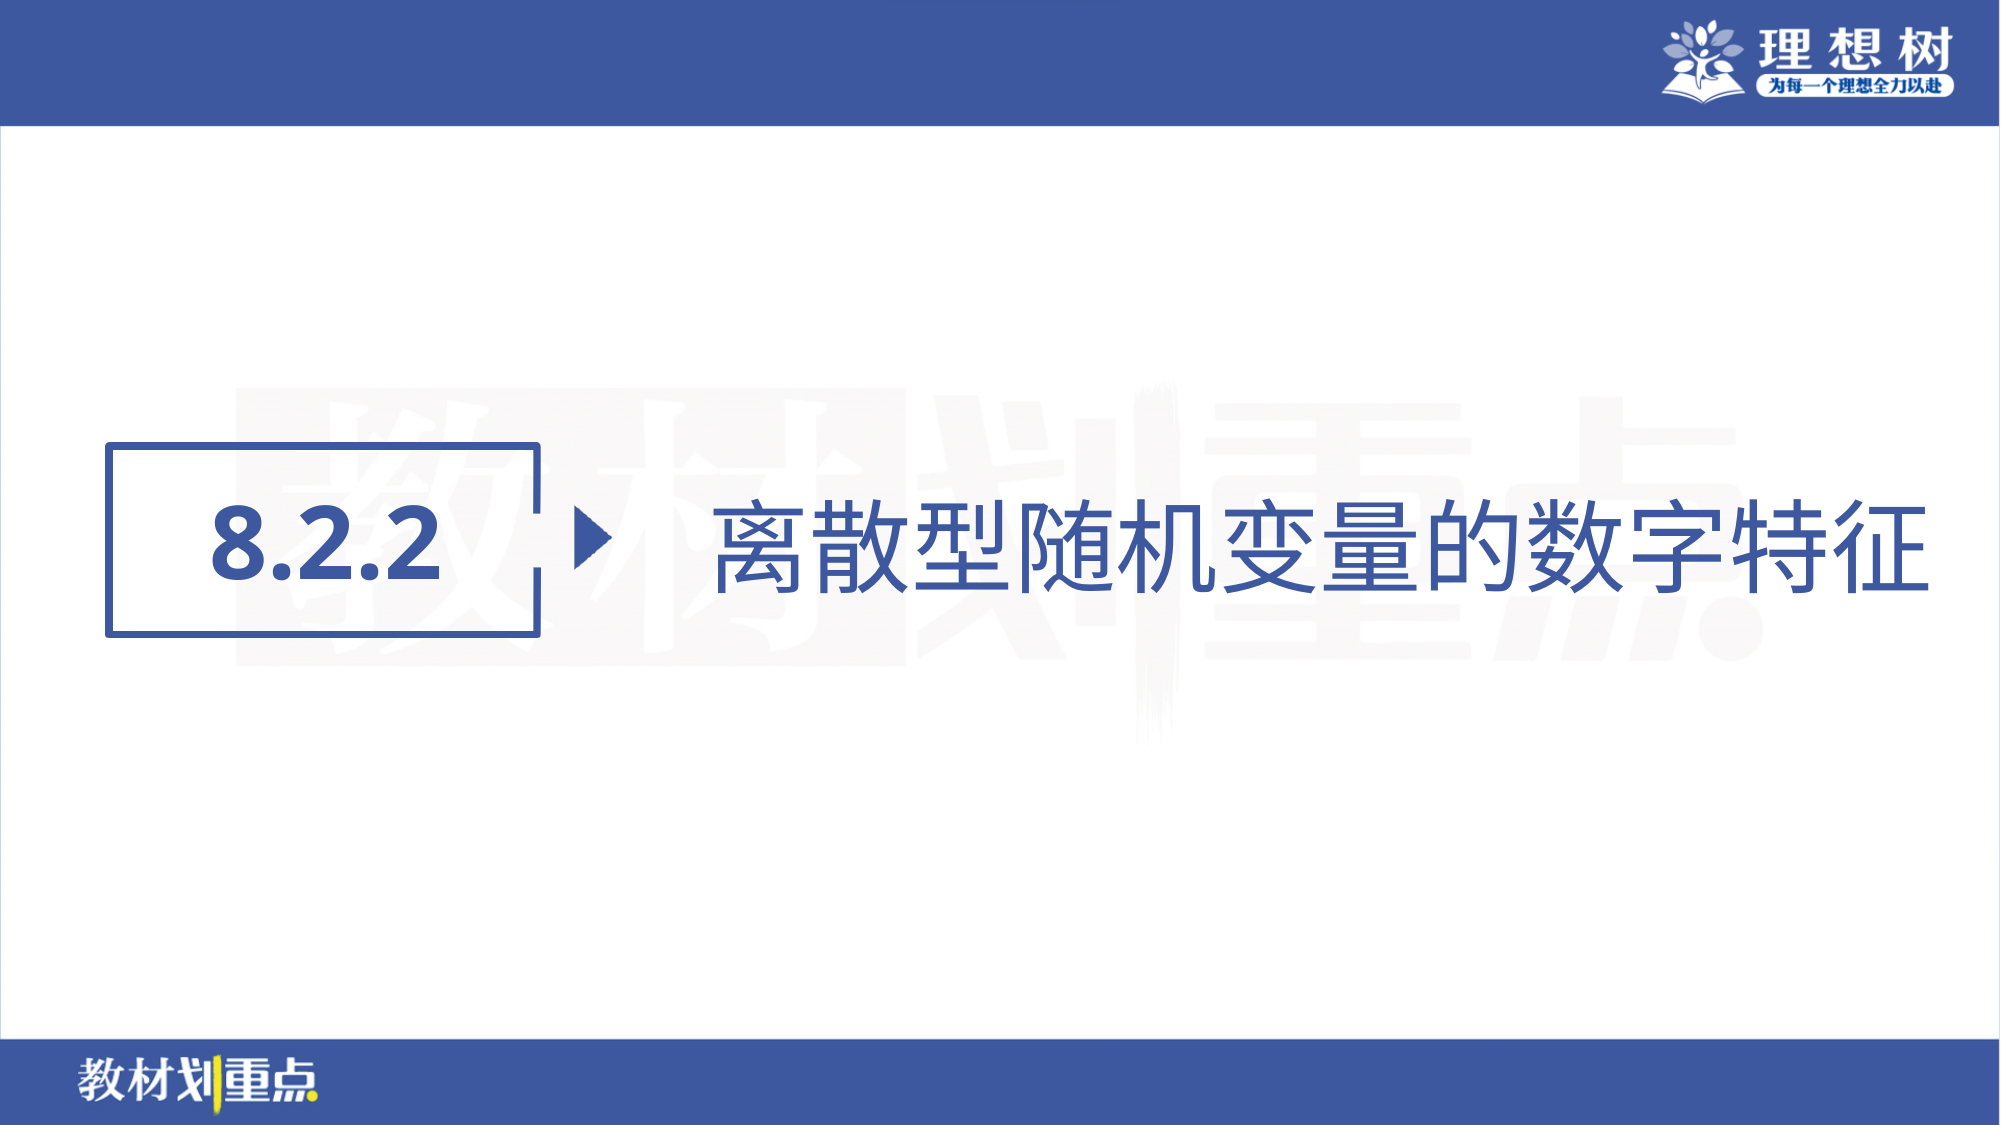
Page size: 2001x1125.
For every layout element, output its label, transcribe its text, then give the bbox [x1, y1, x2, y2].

picture [0, 0, 2000, 1125]
text_box 离散型随机变量的数字特征 [708, 424, 1967, 635]
